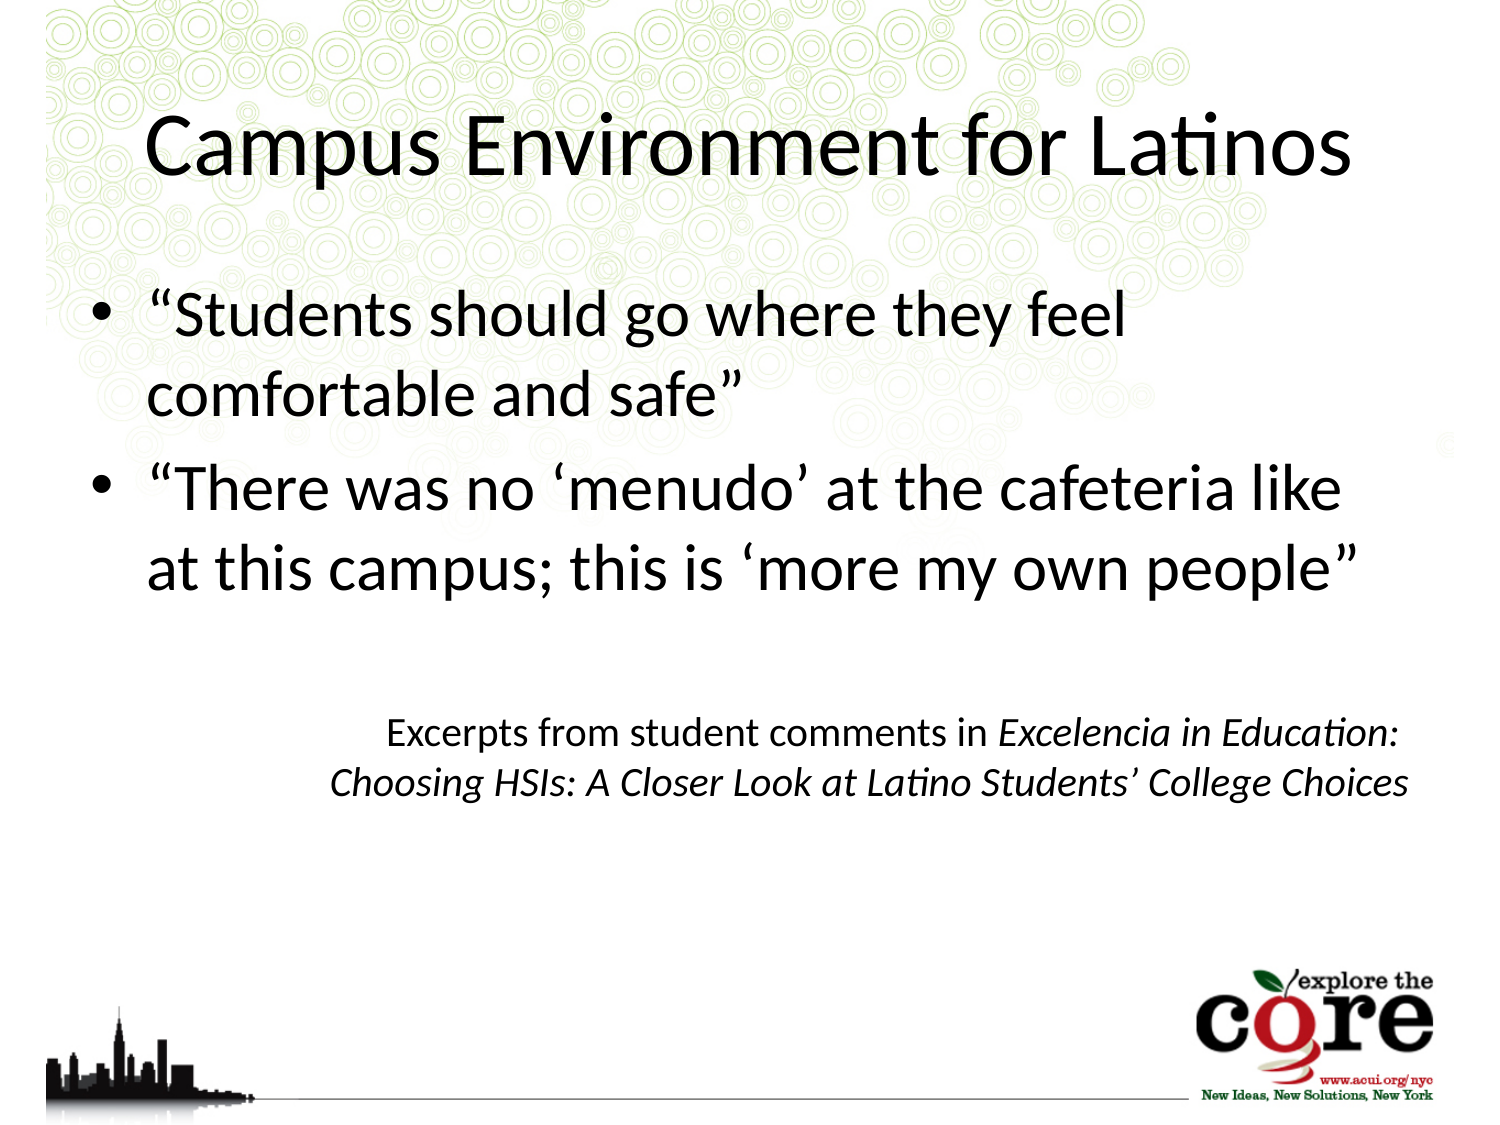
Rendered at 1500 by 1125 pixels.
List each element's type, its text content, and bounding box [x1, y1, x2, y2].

picture [46, 0, 1454, 1125]
list “Students should go where they feel comfortable and safe” “There was no ‘menudo’ at the cafeteria like at this campus; this is ‘more my own people” Excerpts from student comments in Excelencia in Education: Choosing HSIs: A Closer Look at Latino Students’ College Choices [74, 262, 1426, 1006]
title Campus Environment for Latinos [74, 44, 1426, 233]
